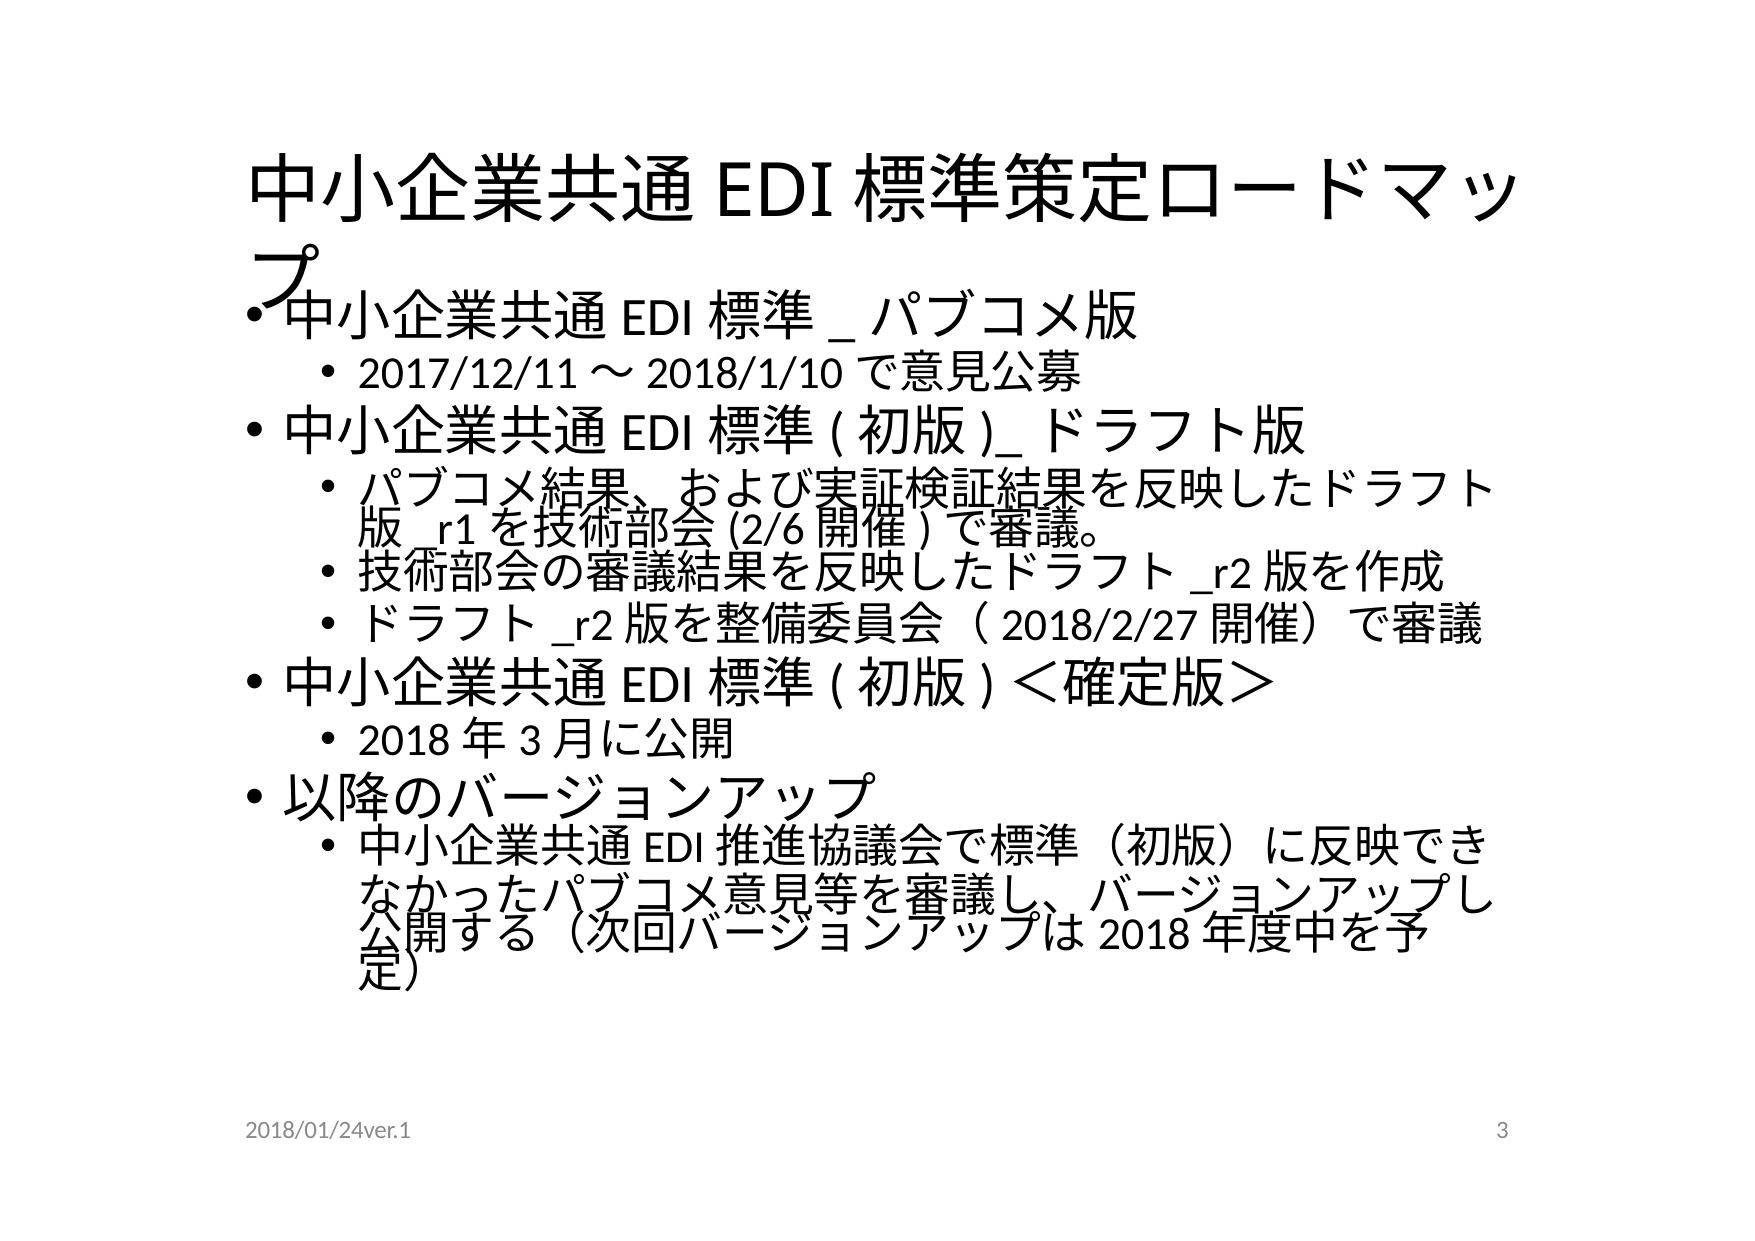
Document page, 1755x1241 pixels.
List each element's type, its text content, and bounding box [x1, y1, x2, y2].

title 中⼩企業共通EDI標準策定ロードマップ [243, 139, 1548, 349]
text_box 中⼩企業共通EDI標準_パブコメ版 2017/12/11〜2018/1/10で意⾒公募 中⼩企業共通EDI標準(初版)_ドラフト版 パブコメ結果、および実証検証結果を反映したドラフト 版_r1を技術部会(2/6開催)で審議。 技術部会の審議結果を反映したドラフト_r2版を作成 ドラフト_r2版を整備委員会（2018/2/27開催）で審議 中⼩企業共通EDI標準(初版)＜確定版＞ 2018年3⽉に公開 以降のバージョンアップ 中⼩企業共通EDI推進協議会で標準（初版）に反映でき なかったパブコメ意⾒等を審議し、バージョンアップし 公開する（次回バージョンアップは2018年度中を予定） [243, 282, 1508, 996]
footer 2018/01/24ver.1 [243, 1117, 417, 1241]
slide_number 3 [1491, 1117, 1513, 1241]
